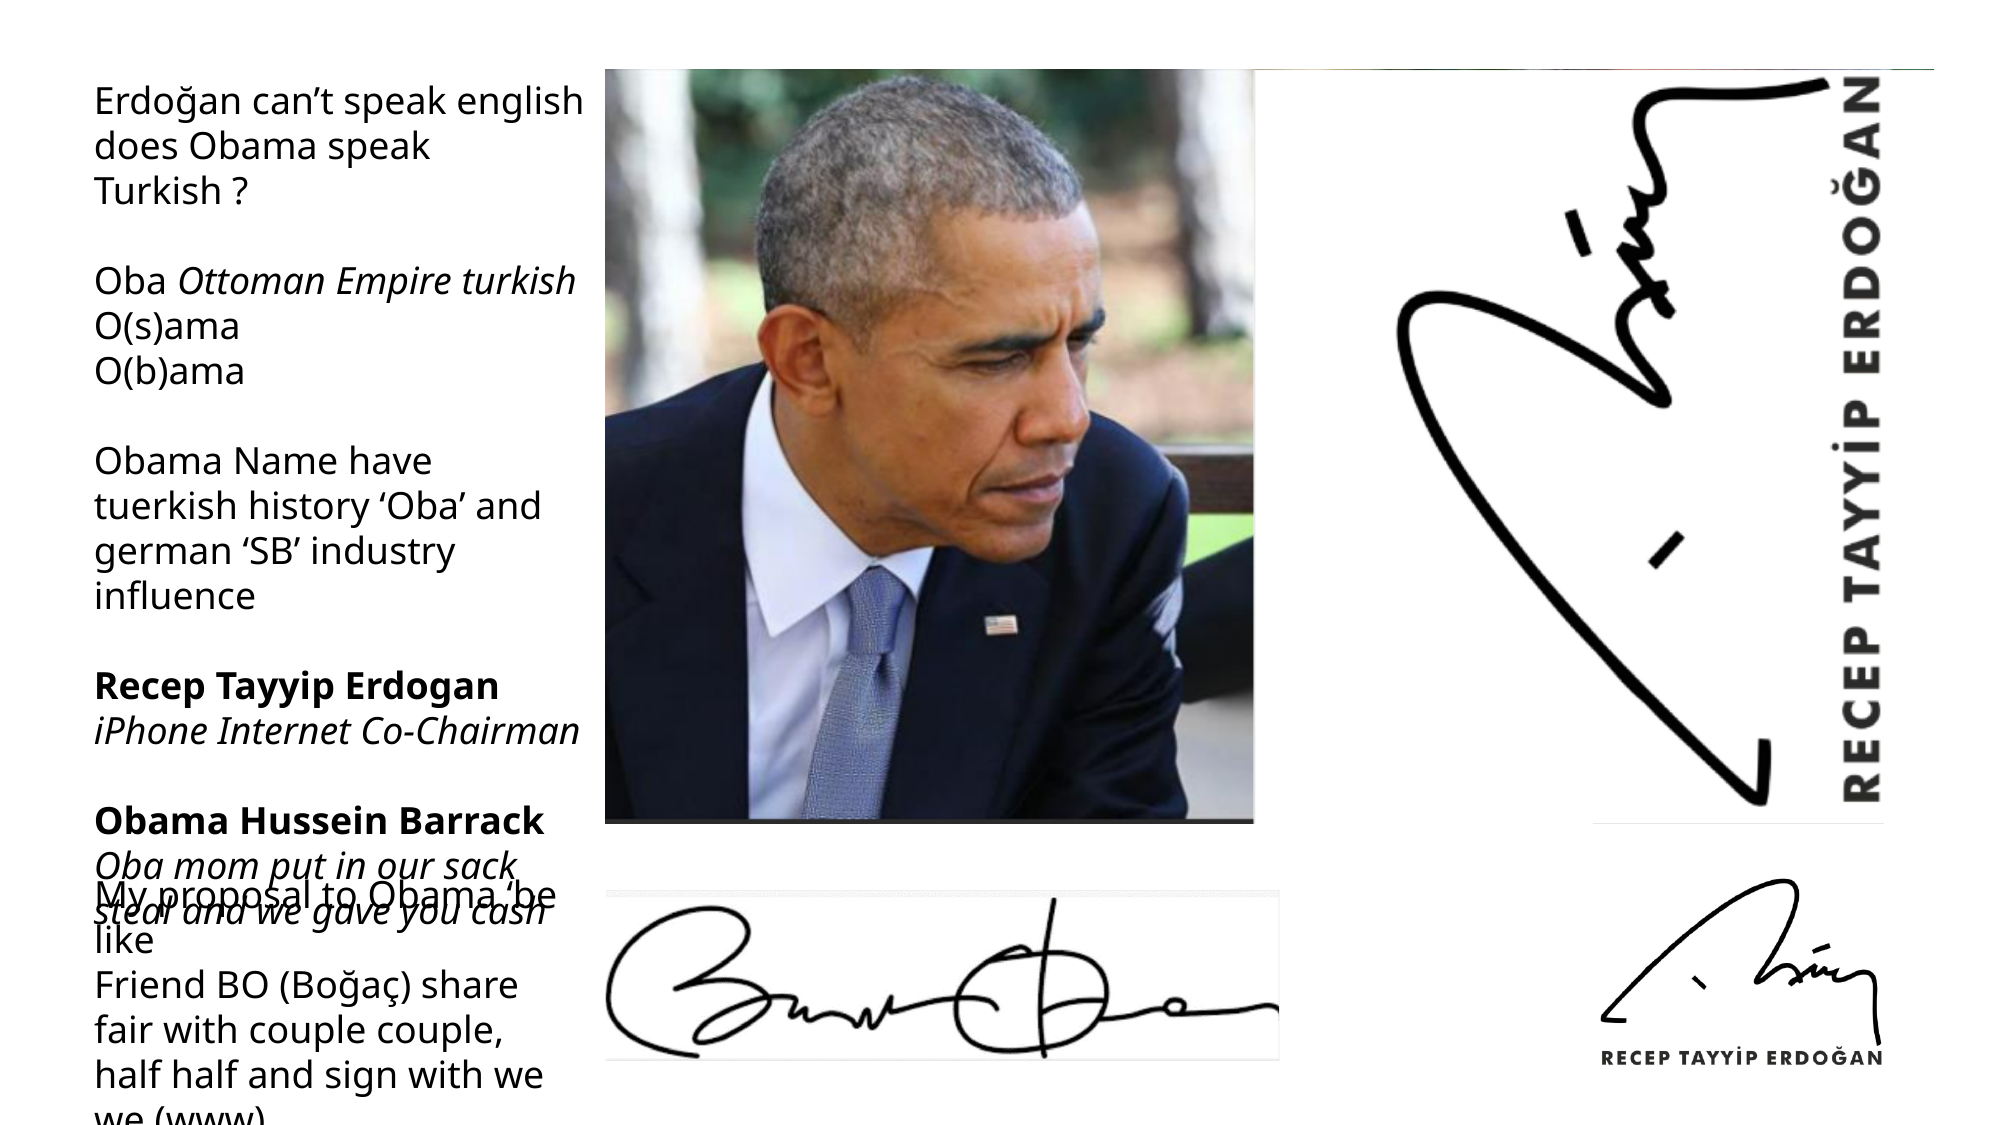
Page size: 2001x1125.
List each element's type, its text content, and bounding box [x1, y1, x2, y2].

picture [605, 69, 1972, 1086]
text_box Erdoğan can’t speak english does Obama speak Turkish ? Oba Ottoman Empire turkish O(s)ama O(b)ama Obama Name have tuerkish history ‘Oba’ and german ‘SB’ industry influence Recep Tayyip Erdogan iPhone Internet Co-Chairman Obama Hussein Barrack Oba mom put in our sack steal and we gave you cash [79, 69, 606, 939]
text_box My proposal to Obama ‘be like Friend BO (Boğaç) share fair with couple couple, half half and sign with we we (www) [79, 863, 575, 1125]
picture [605, 889, 1280, 1061]
